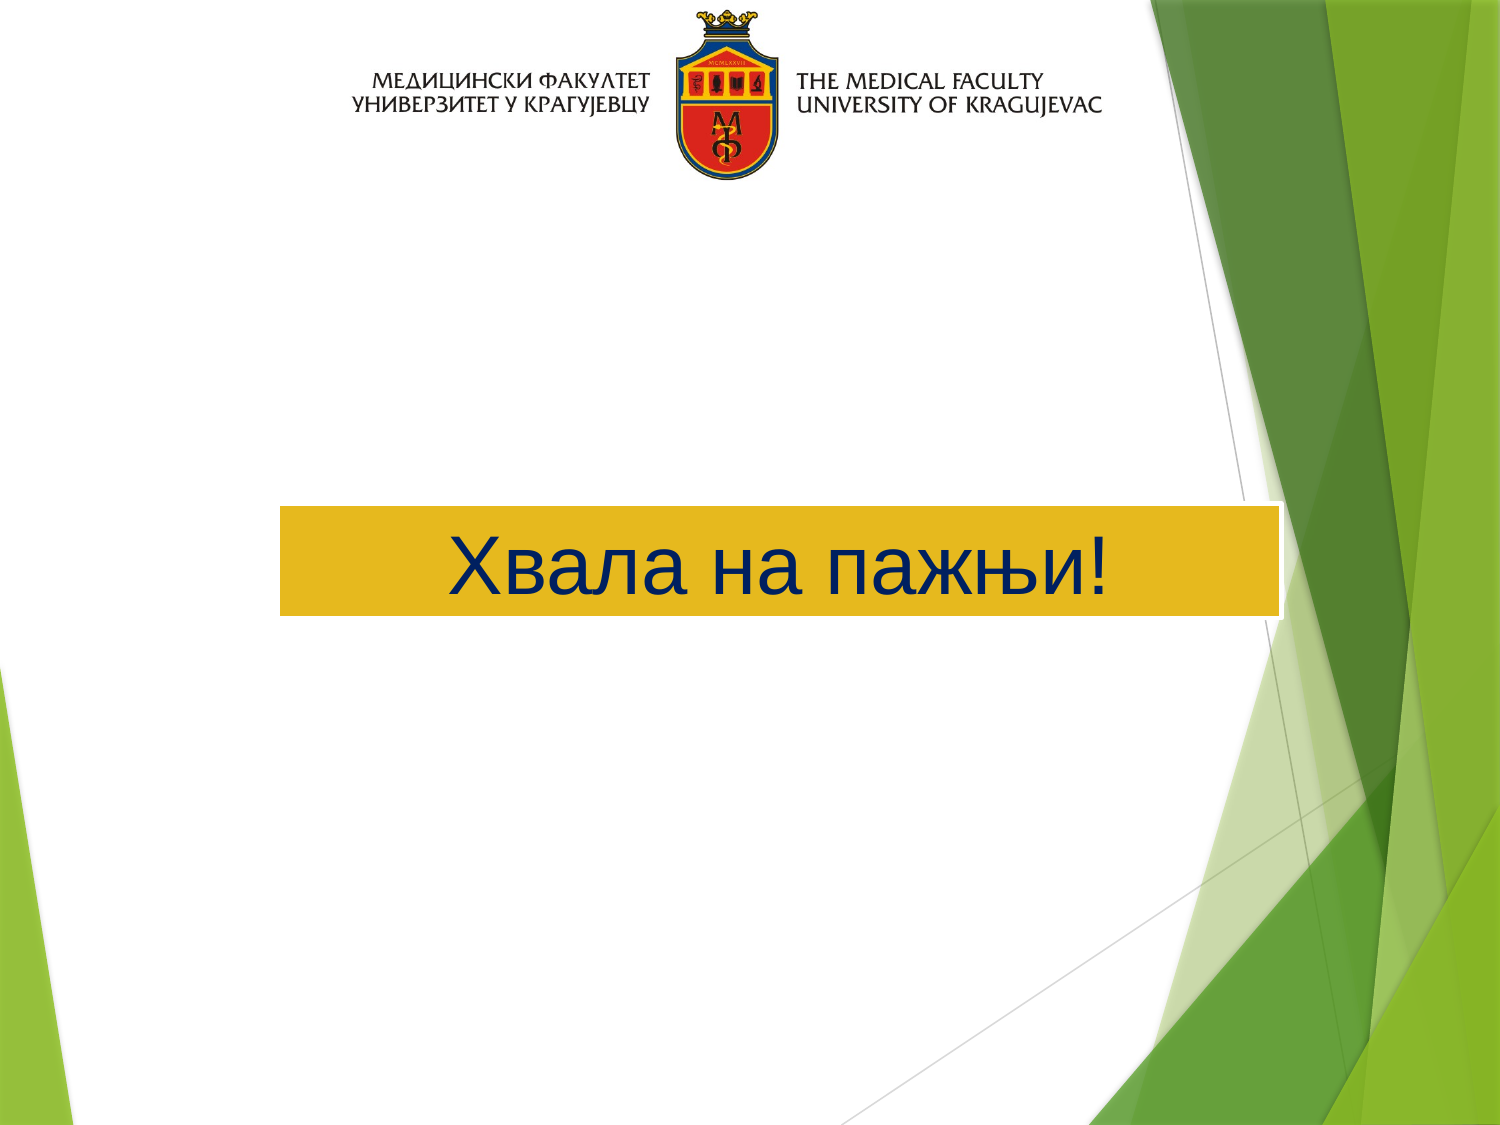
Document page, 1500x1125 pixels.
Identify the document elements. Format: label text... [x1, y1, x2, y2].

picture [328, 0, 1125, 191]
text_box Хвала на пажњи! [275, 501, 1284, 620]
